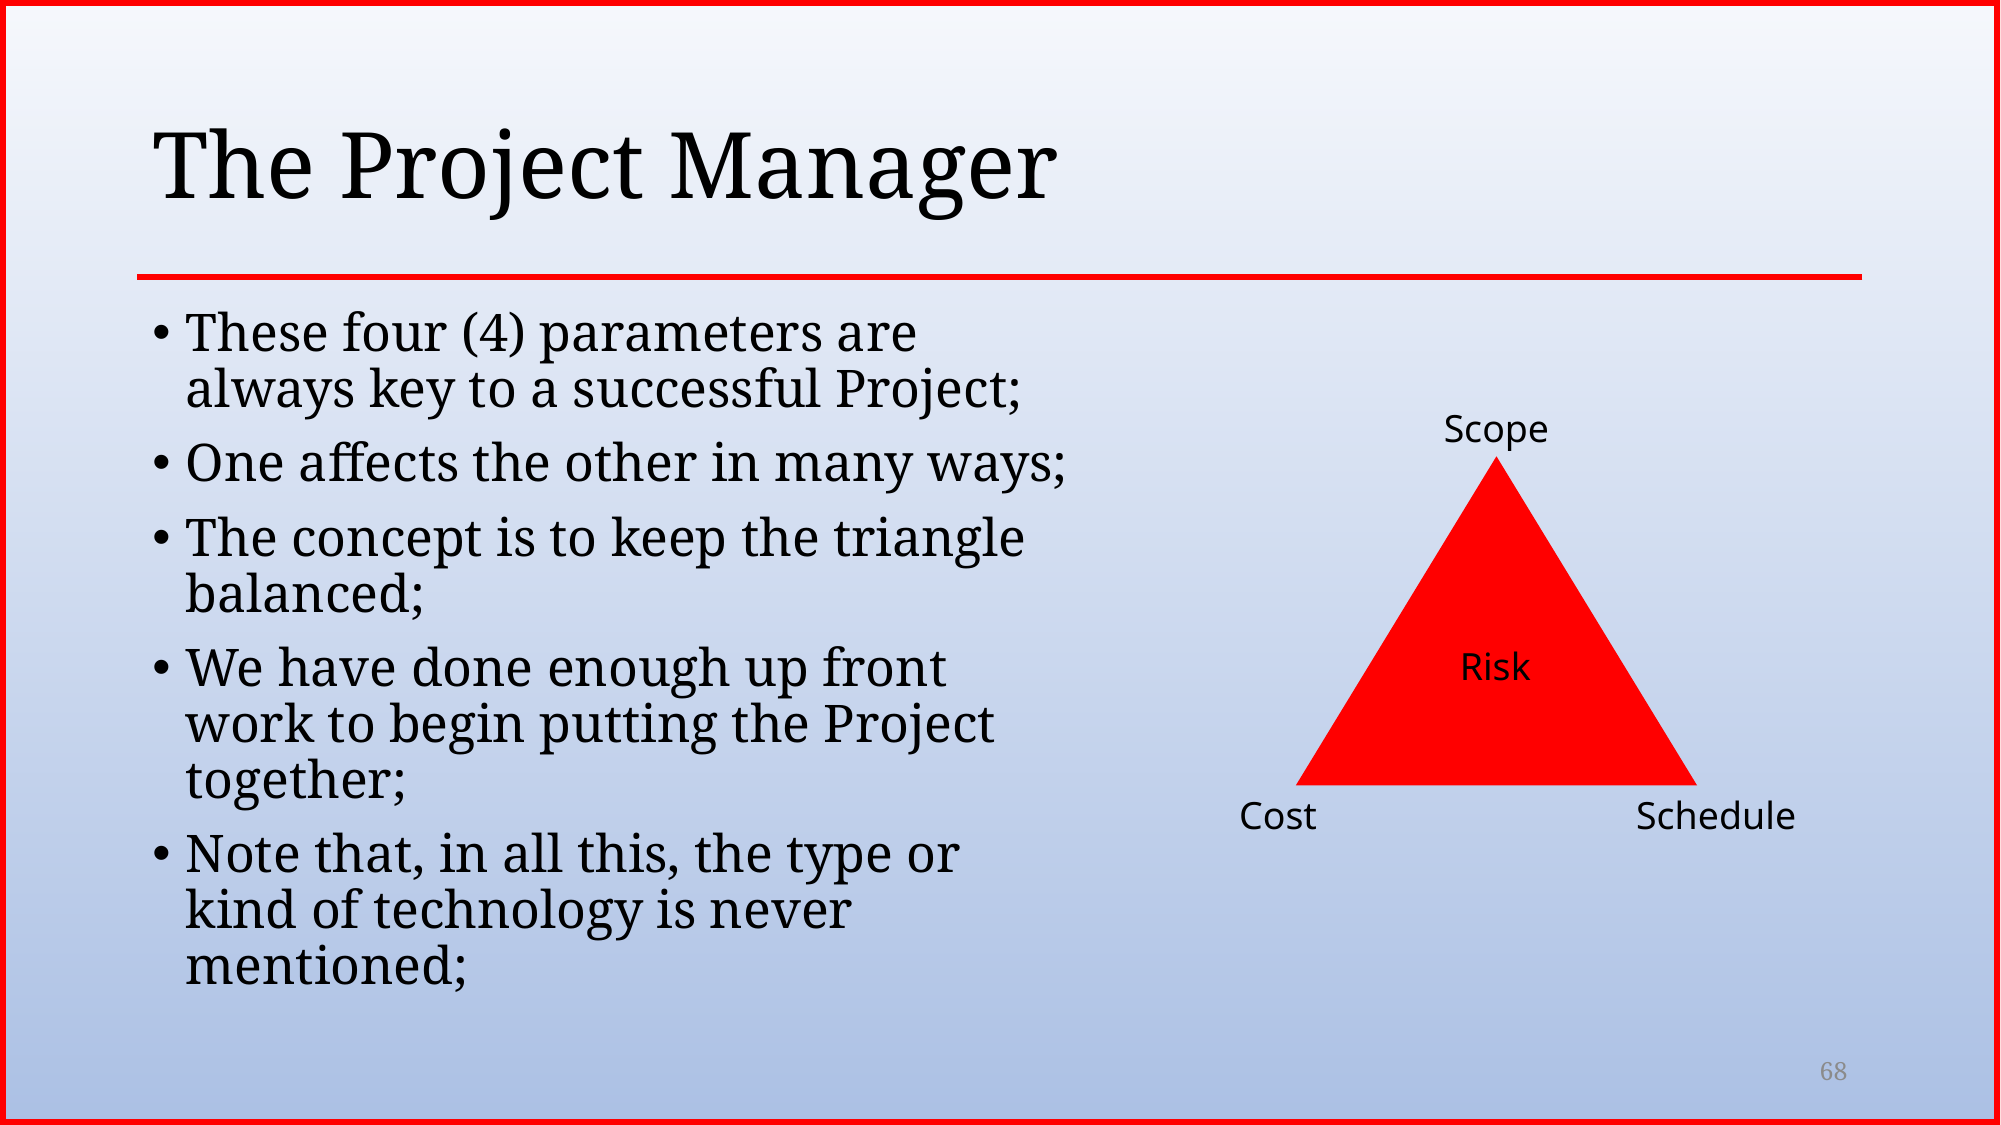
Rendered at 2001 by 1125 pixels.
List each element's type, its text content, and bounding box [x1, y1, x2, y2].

text_box Scope [1429, 397, 1564, 458]
slide_number 68 [1412, 1042, 1863, 1103]
text_box Risk [1445, 635, 1546, 695]
title The Project Manager [137, 59, 1863, 278]
text_box Schedule [1621, 784, 1812, 845]
text_box [1296, 458, 1697, 786]
text_box Cost [1224, 784, 1332, 845]
list These four (4) parameters are always key to a successful Project; One affects the other in many ways; The concept is to keep the triangle balanced; We have done enough up front work to begin putting the Project together; Note that, in all this, the type or kind of technology is never mentioned; [137, 299, 1091, 1014]
